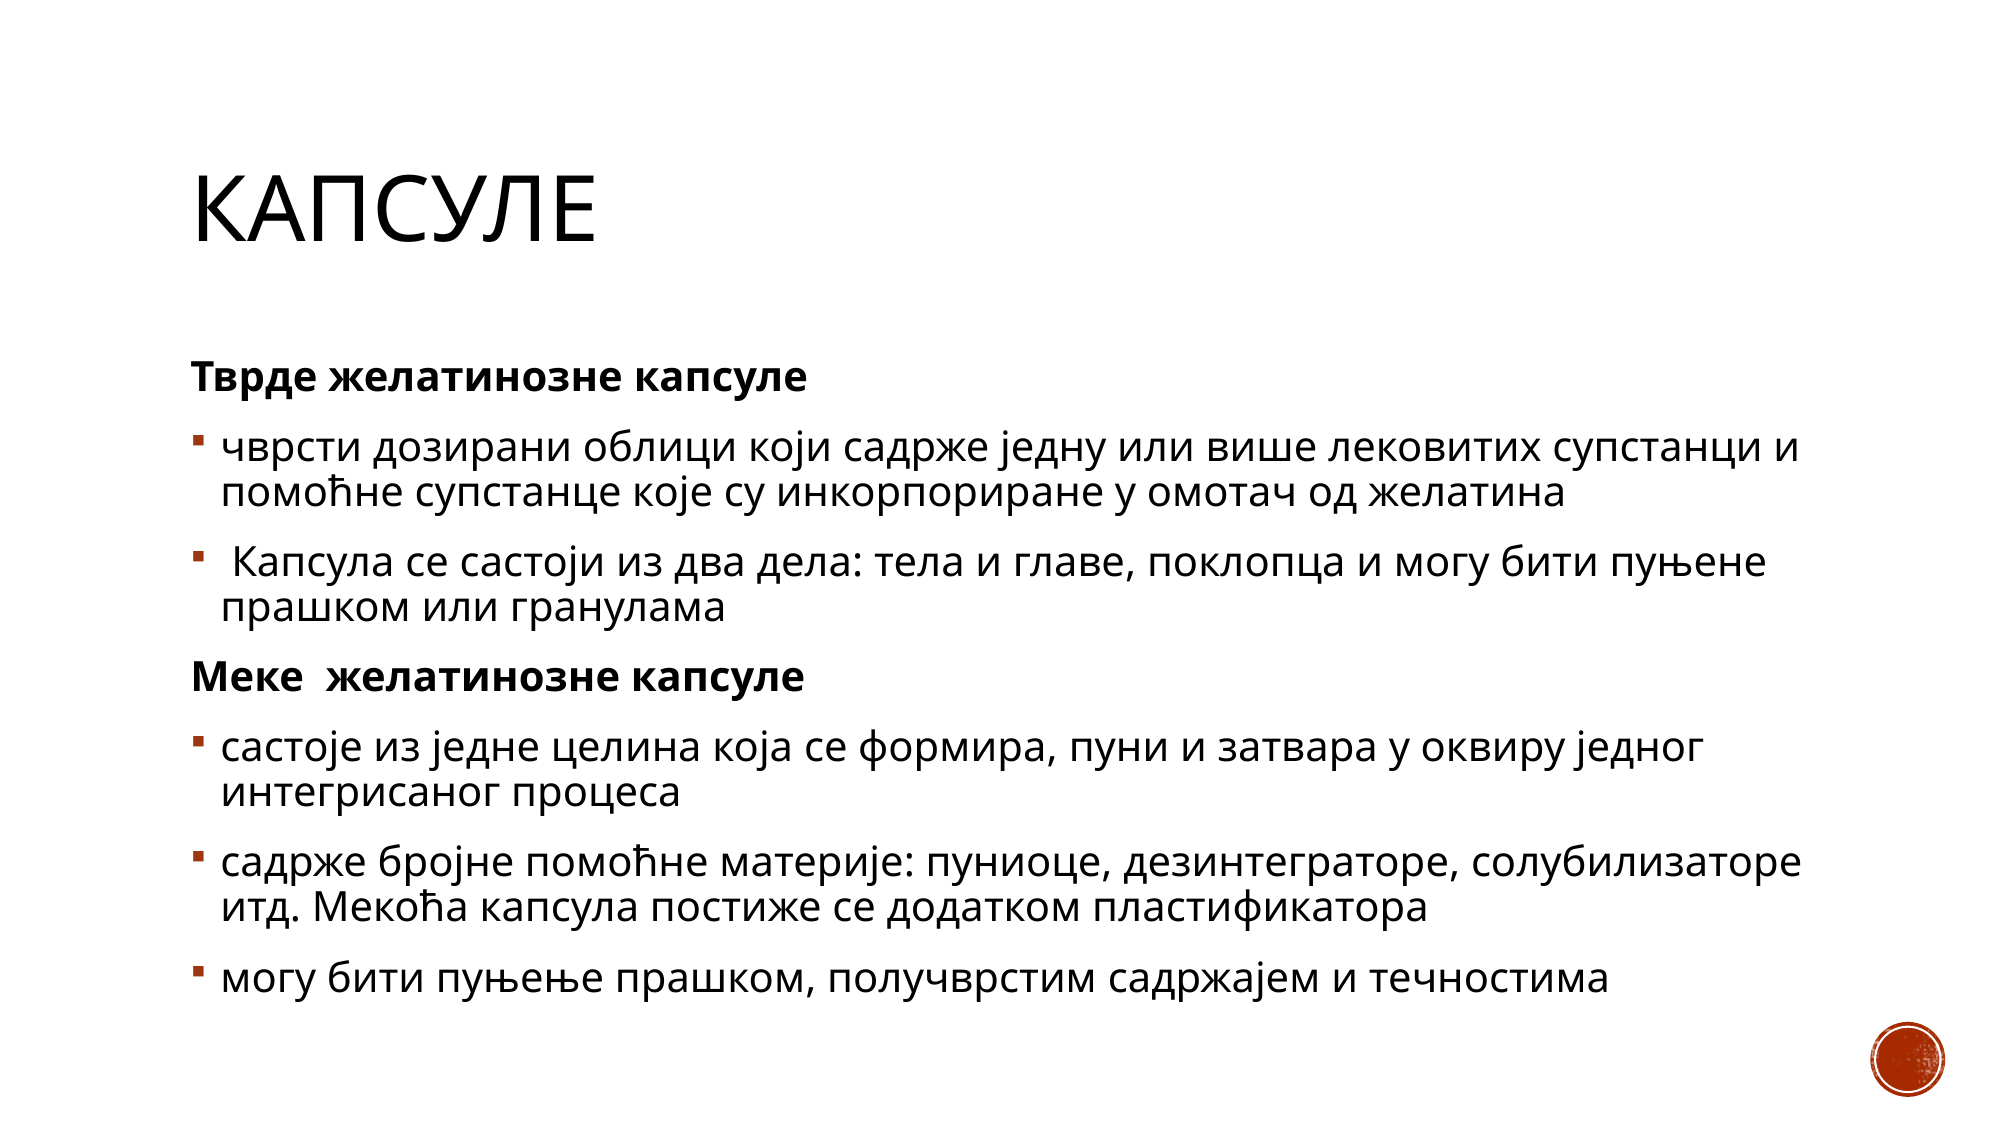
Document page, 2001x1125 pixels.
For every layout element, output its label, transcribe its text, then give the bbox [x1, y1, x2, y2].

title Капсуле [175, 79, 1826, 344]
list Тврде желатинозне капсуле чврсти дозирани облици који садрже једну или више лековитих супстанци и помоћне супстанце које су инкорпориране у омотач од желатина Капсула се састоји из два дела: тела и главе, поклопца и могу бити пуњене прашком или гранулама Меке желатинозне капсуле састоје из једне целина која се формира, пуни и затвара у оквиру једног интегрисаног процеса садрже бројне помоћне материје: пуниоце, дезинтеграторе, солубилизаторе итд. Мекоћа капсула постиже се додатком пластификатора могу бити пуњење прашком, получврстим садржајем и течностима [175, 348, 1826, 1013]
